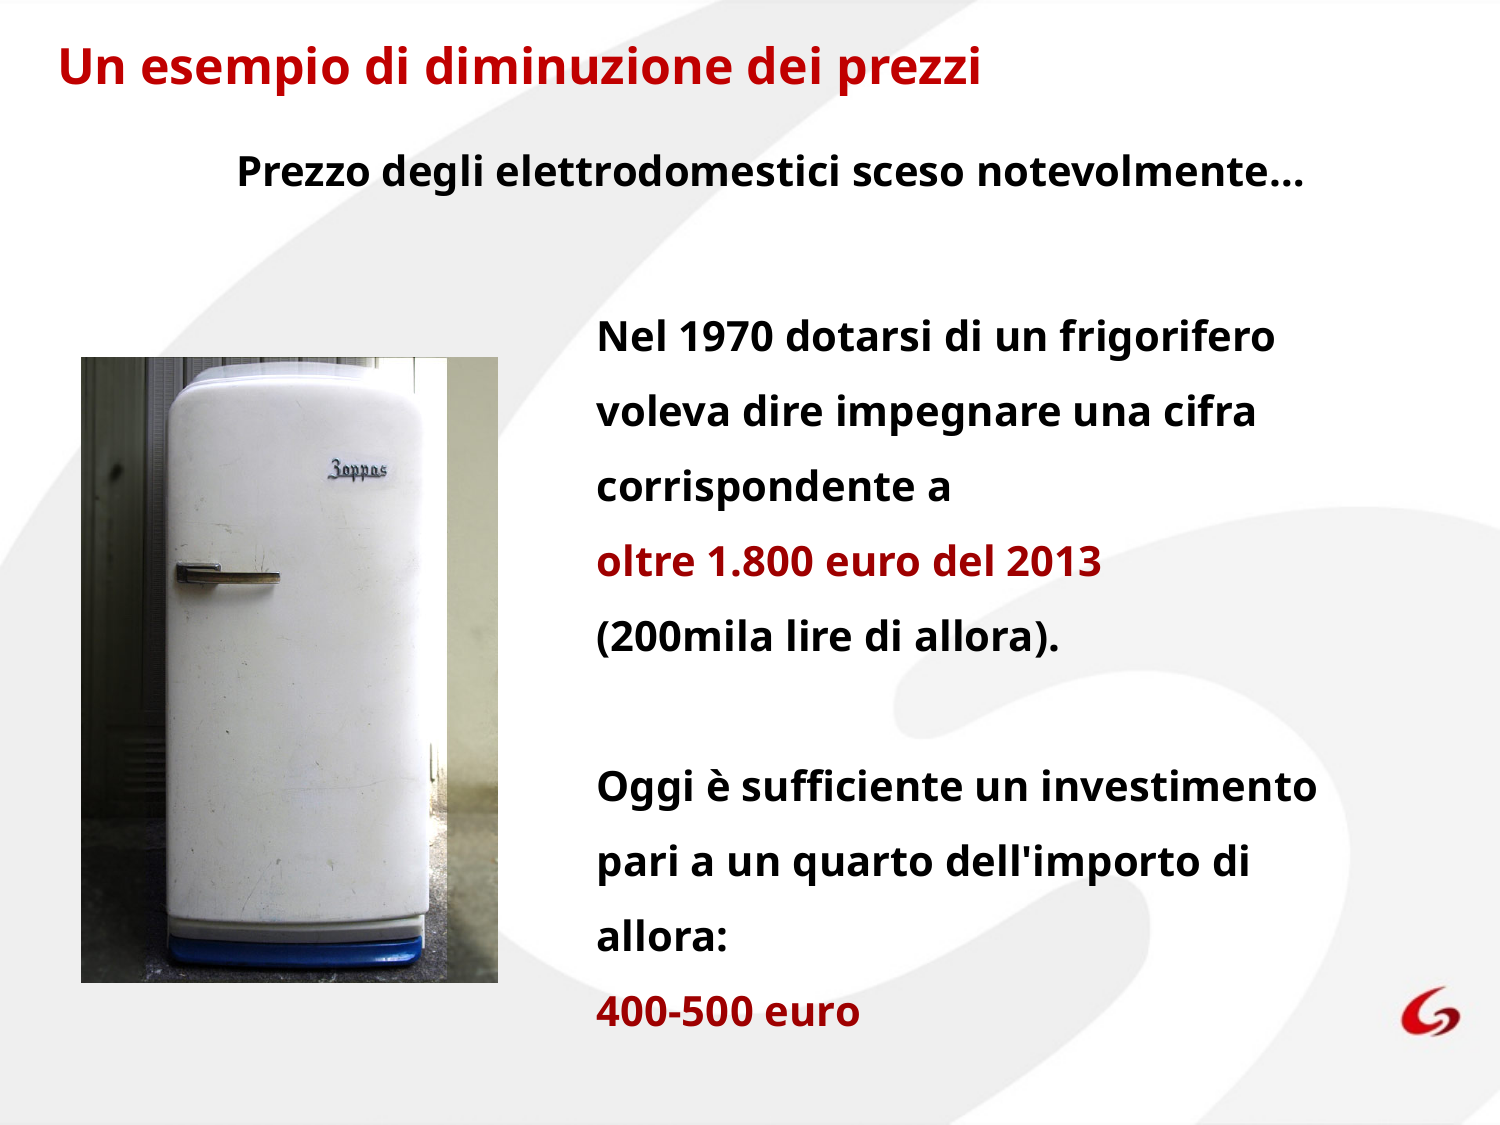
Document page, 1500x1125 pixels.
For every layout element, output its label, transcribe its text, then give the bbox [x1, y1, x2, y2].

picture [0, 0, 1500, 1125]
text_box Prezzo degli elettrodomestici sceso notevolmente… [203, 137, 1338, 203]
text_box Nel 1970 dotarsi di un frigorifero voleva dire impegnare una cifra corrispondente a oltre 1.800 euro del 2013 (200mila lire di allora). Oggi è sufficiente un investimento pari a un quarto dell'importo di allora: 400-500 euro [581, 277, 1385, 1042]
text_box Un esempio di diminuzione dei prezzi [42, 27, 1398, 116]
